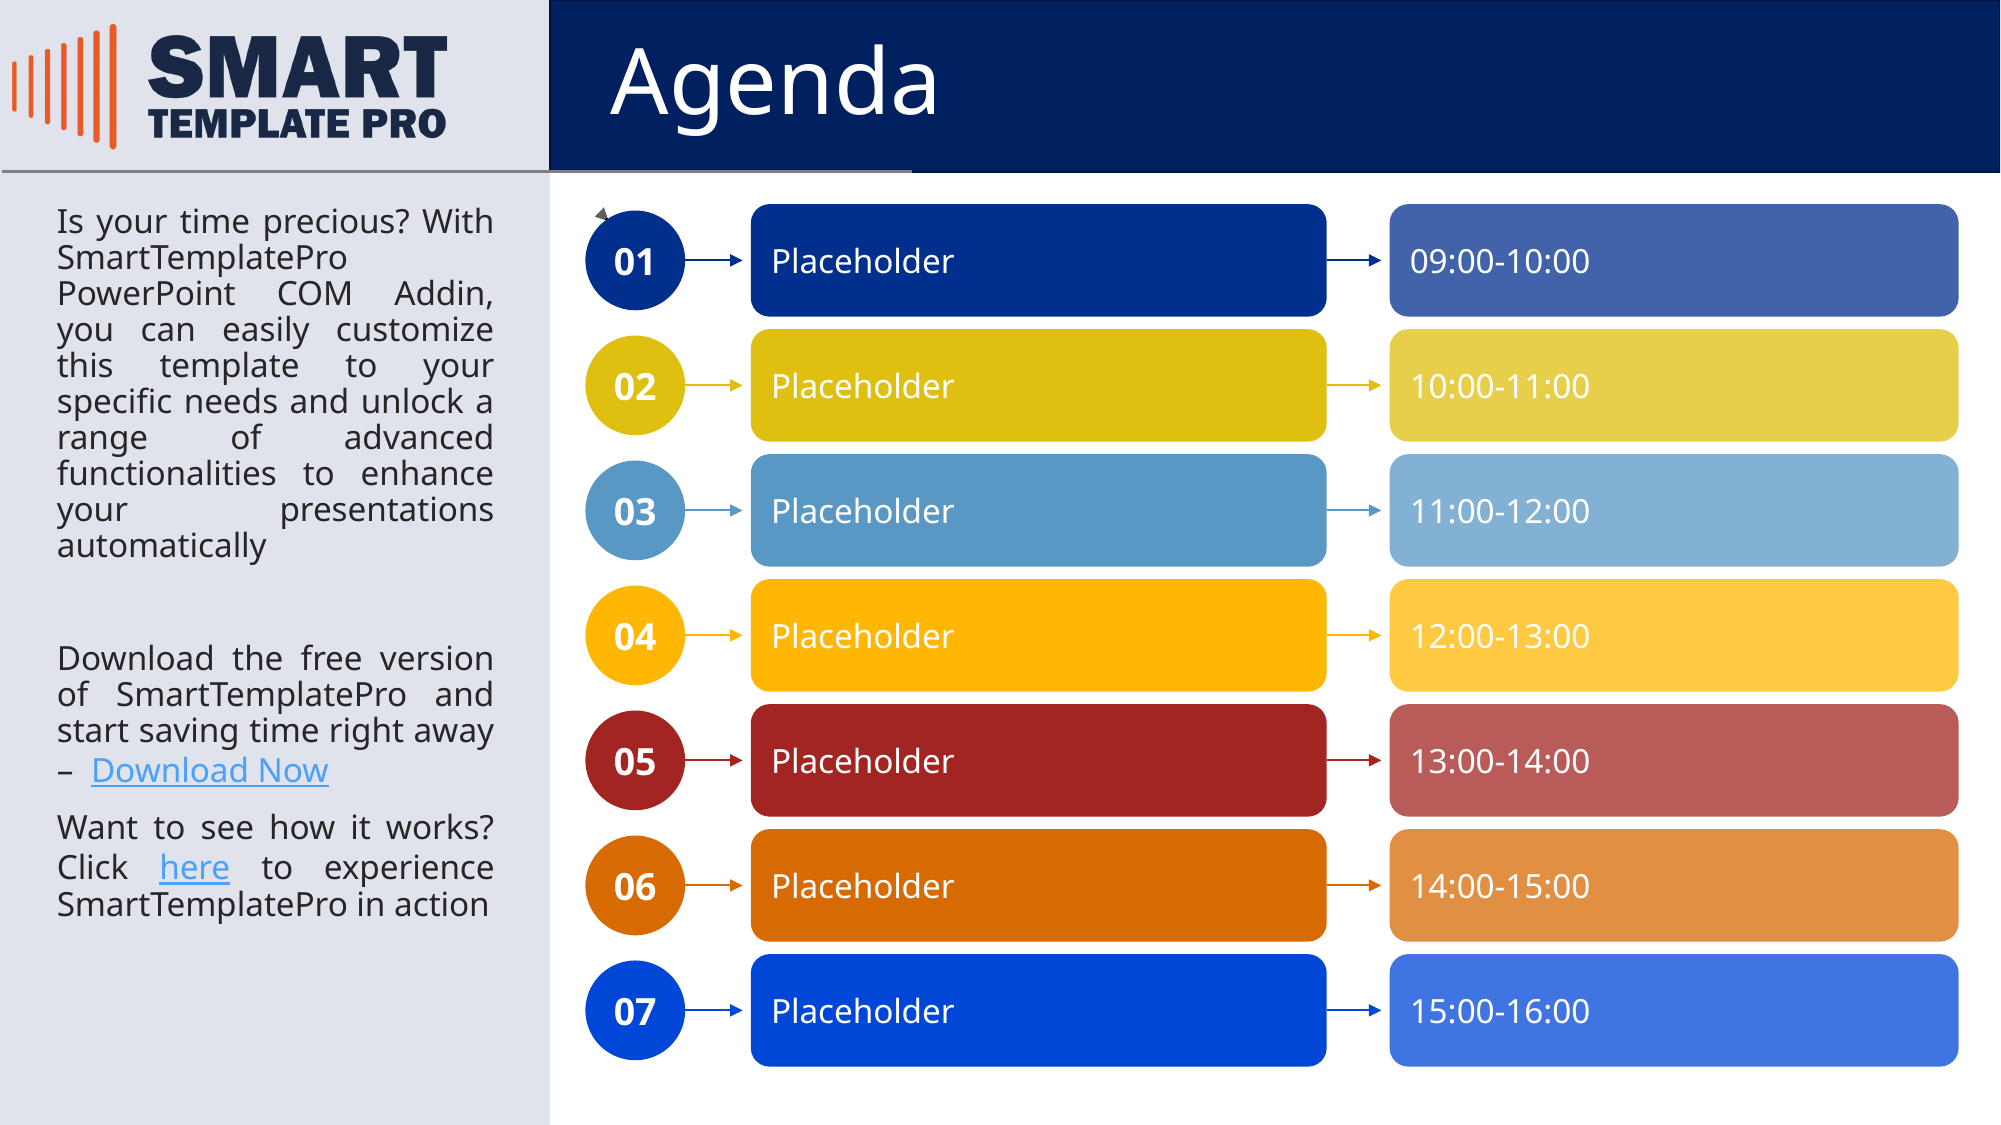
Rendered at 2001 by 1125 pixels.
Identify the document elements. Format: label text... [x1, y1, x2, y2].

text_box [574, 187, 1971, 1084]
picture [0, 13, 459, 158]
text_box Agenda [595, 4, 1999, 165]
text_box Is your time precious? With SmartTemplatePro PowerPoint COM Addin, you can easily customize this template to your specific needs and unlock a range of advanced functionalities to enhance your presentations automatically Download the free version of SmartTemplatePro and start saving time right away – Download Now Want to see how it works? Click here to experience SmartTemplatePro in action [41, 197, 510, 1065]
